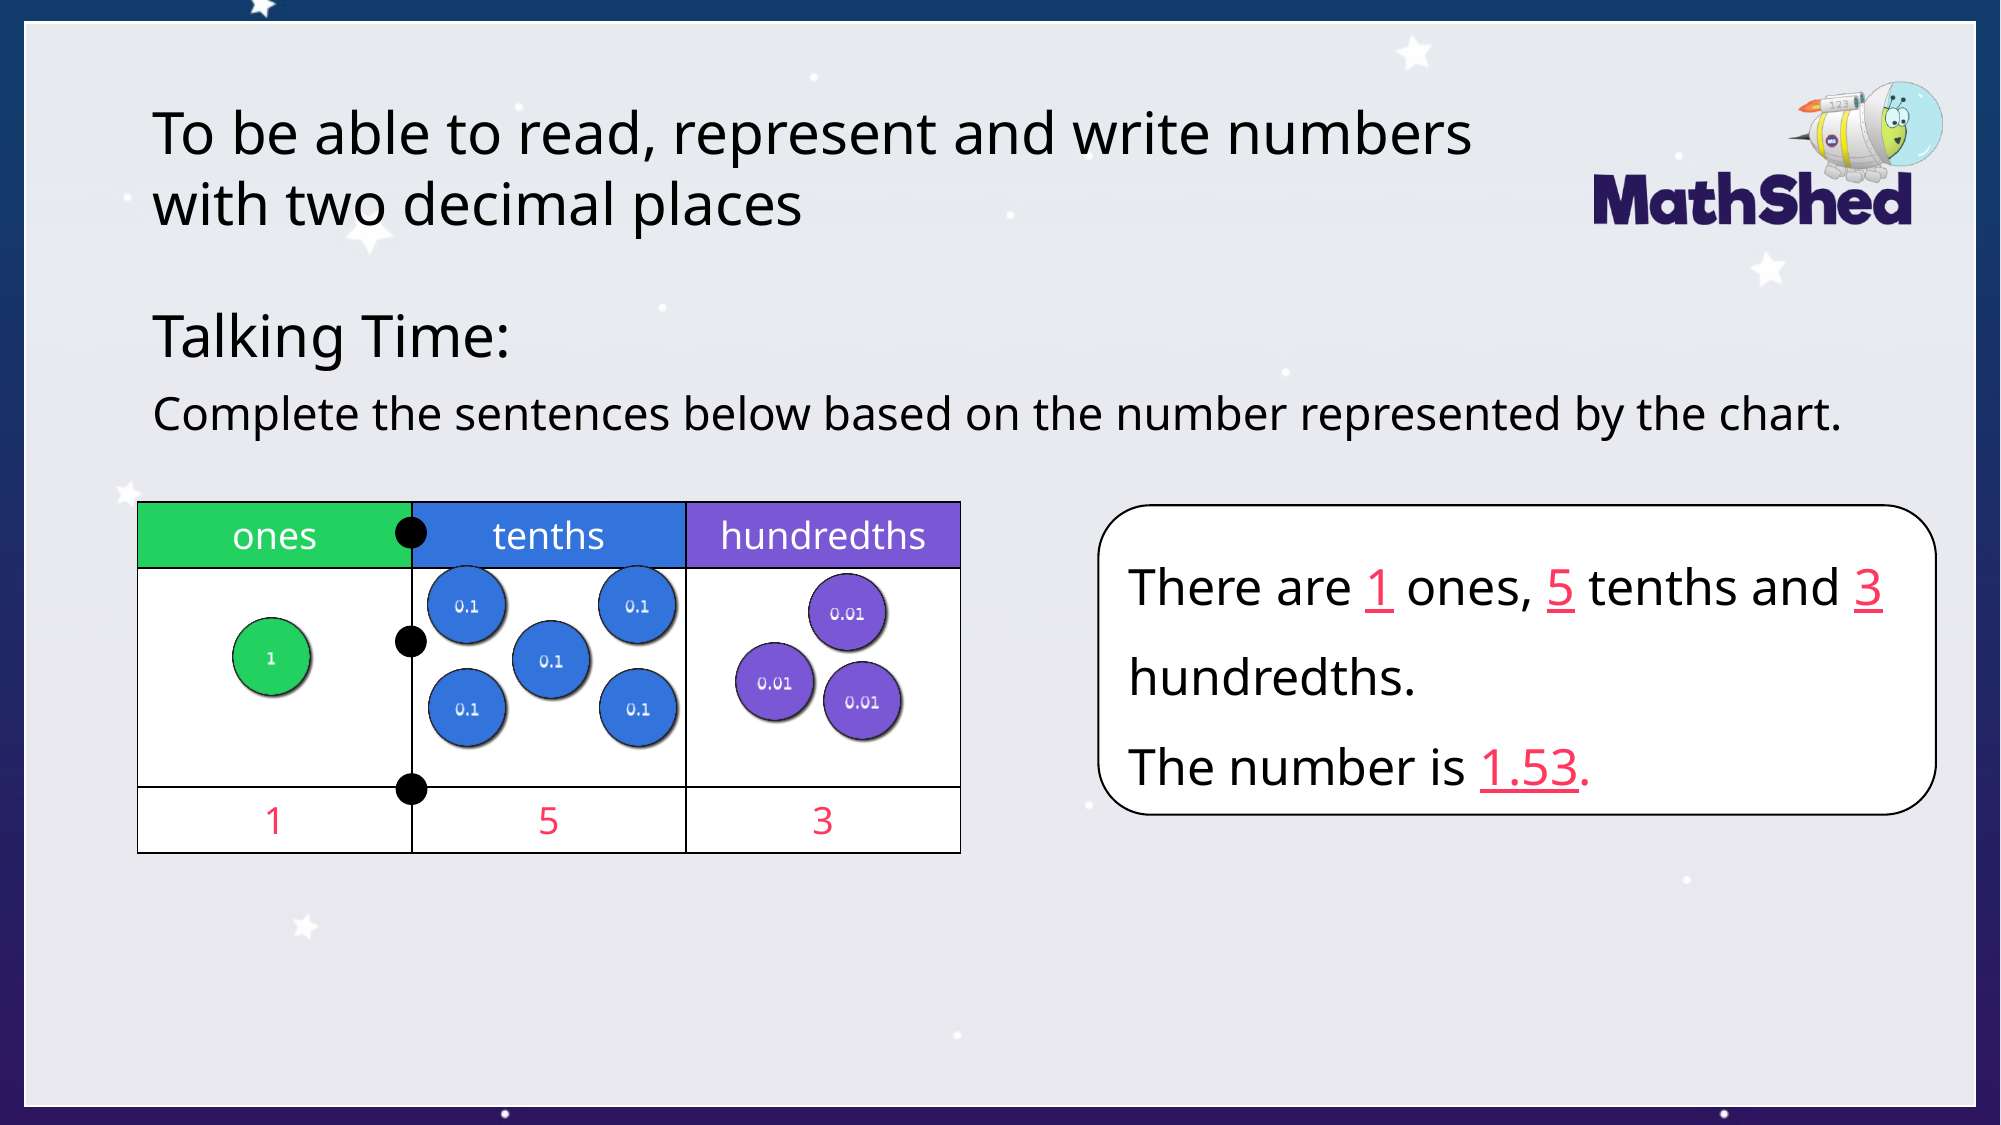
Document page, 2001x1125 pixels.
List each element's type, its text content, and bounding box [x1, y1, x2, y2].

table_cell 3 [687, 788, 960, 852]
text_box There are 1 ones, 5 tenths and 3 hundredths. The number is 1.53. [1097, 504, 1937, 816]
table_cell [413, 569, 685, 786]
table_header hundredths [687, 503, 960, 567]
text_box [395, 516, 427, 549]
text_box [394, 625, 425, 658]
table_header tenths [413, 503, 685, 567]
table_cell 5 [413, 788, 685, 852]
table_cell [138, 569, 411, 786]
picture [0, 0, 2001, 1125]
table_header ones [138, 503, 411, 567]
list Talking Time: Complete the sentences below based on the number represented by the chart. [137, 299, 1863, 1014]
table_cell 1 [138, 788, 411, 852]
title To be able to read, represent and write numbers with two decimal places [137, 59, 1578, 278]
table_cell [687, 569, 960, 786]
text_box [395, 773, 428, 806]
